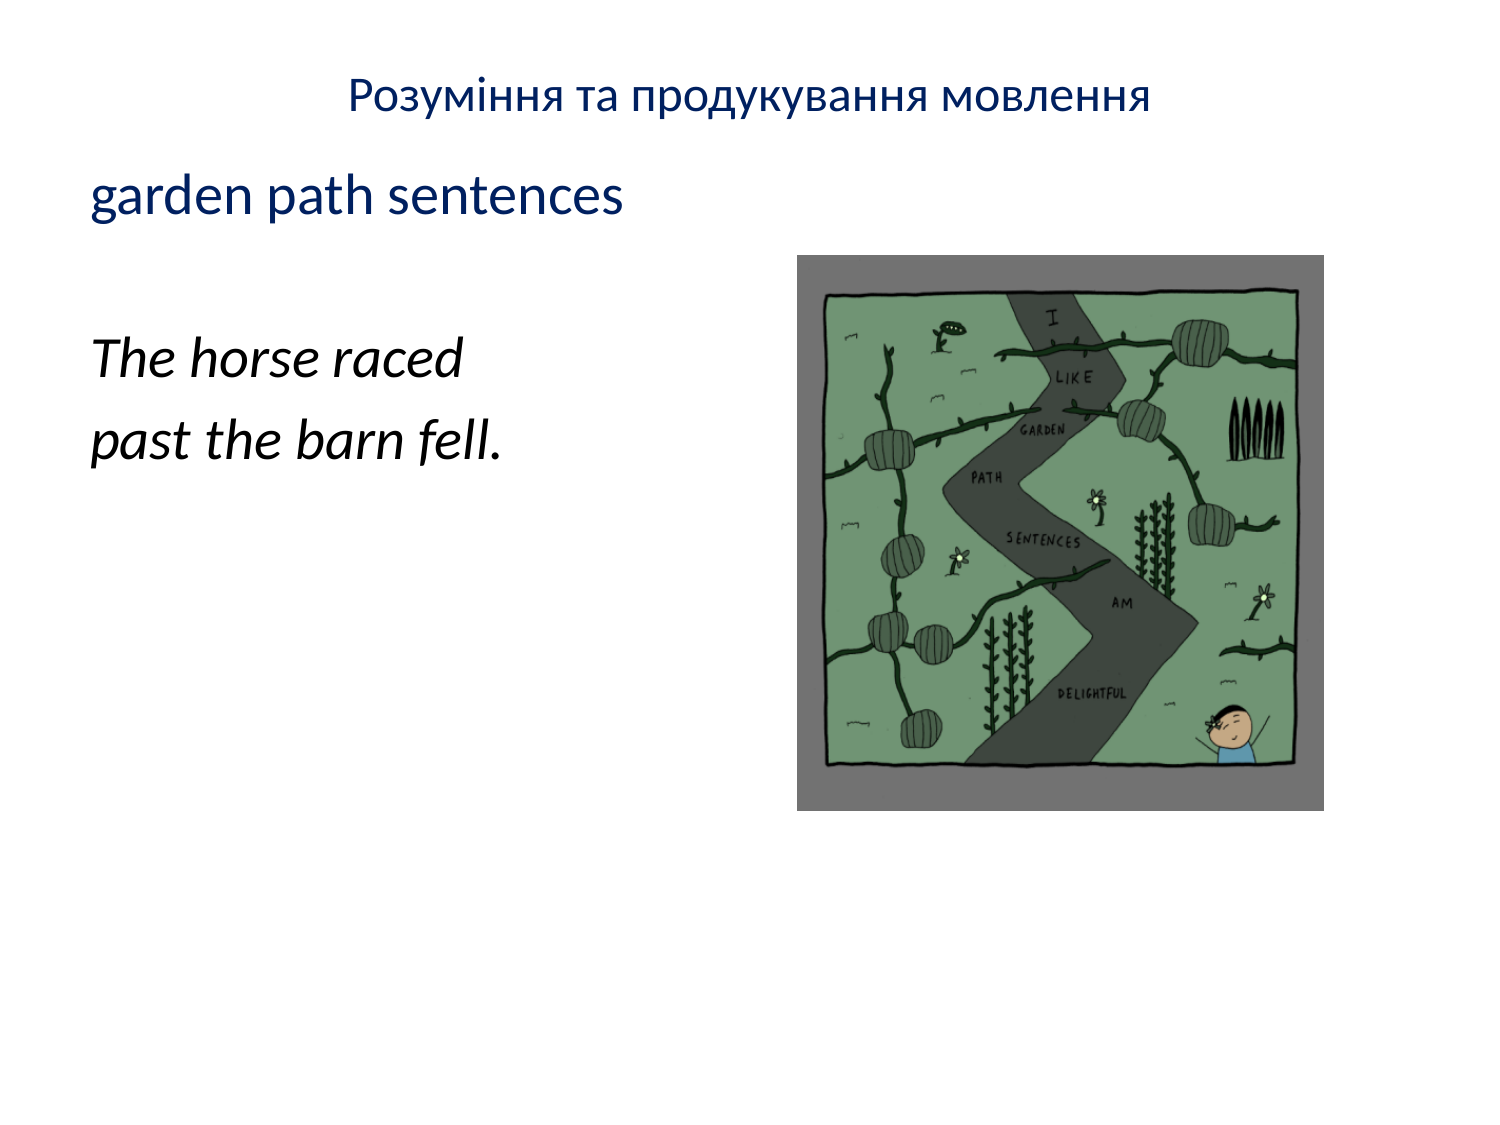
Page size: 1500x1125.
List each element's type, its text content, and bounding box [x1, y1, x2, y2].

title Розуміння та продукування мовлення [75, 45, 1425, 138]
picture [796, 255, 1325, 811]
list garden path sentences The horse raced past the barn fell. [75, 149, 1425, 1005]
